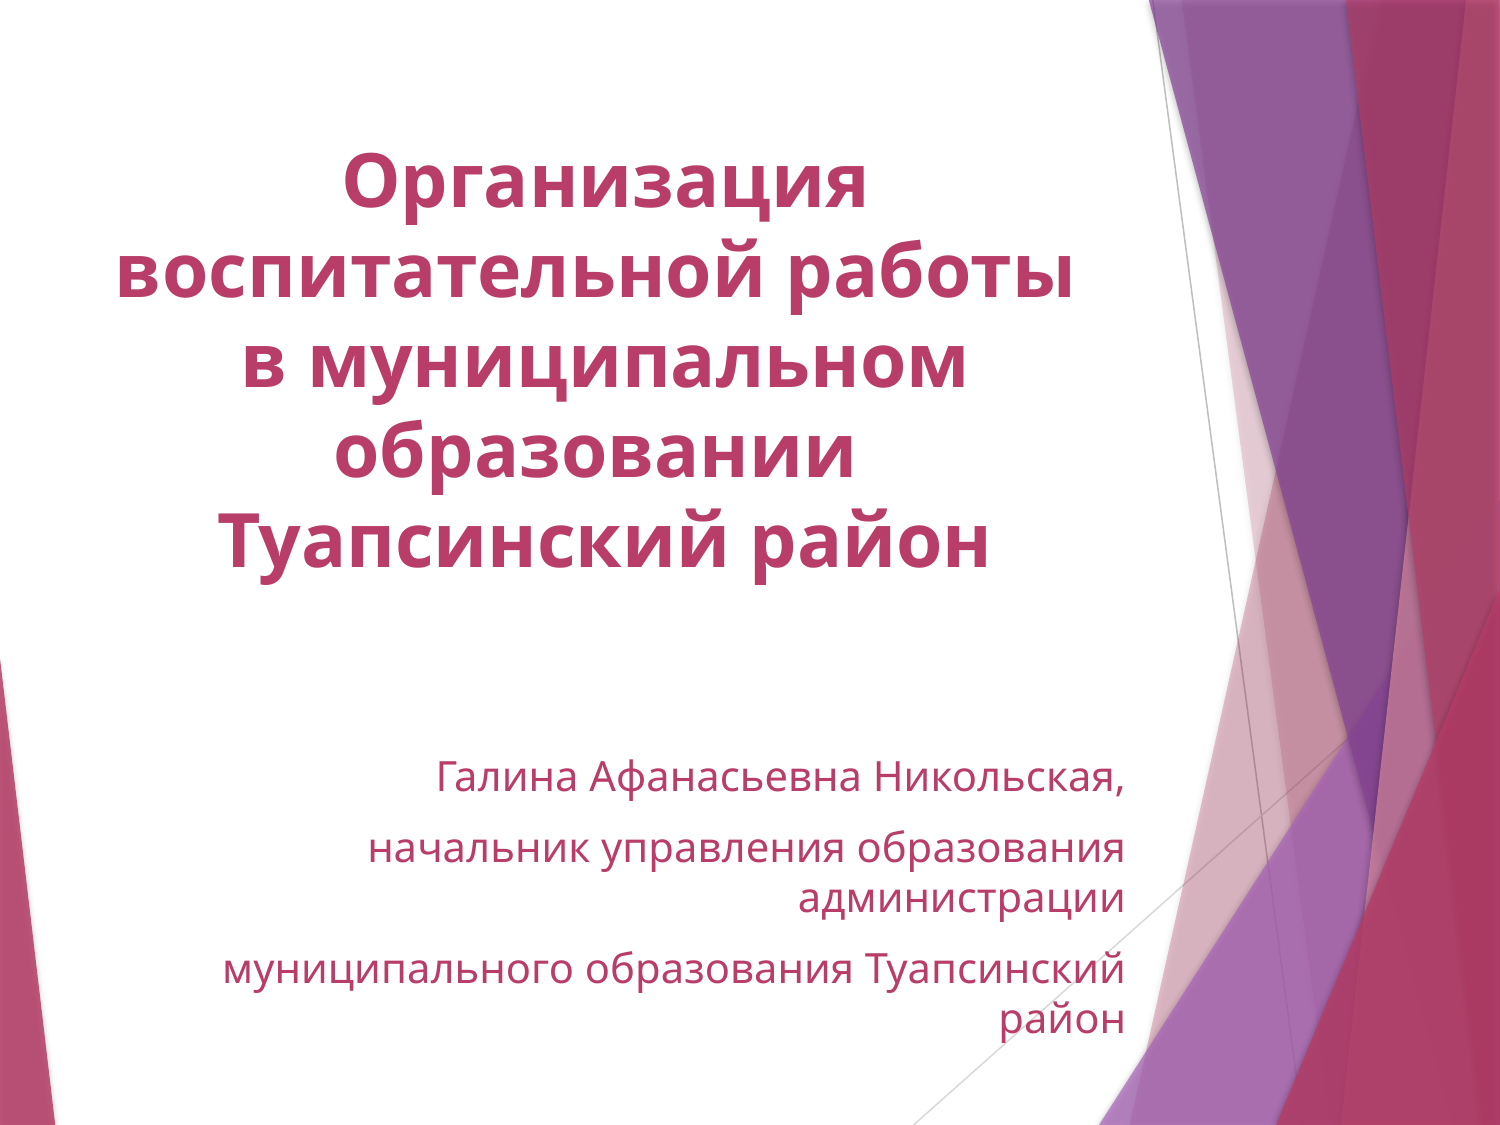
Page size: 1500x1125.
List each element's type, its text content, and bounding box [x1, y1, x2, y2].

list Галина Афанасьевна Никольская, начальник управления образования администрации муниципального образования Туапсинский район [83, 742, 1141, 884]
title Организация воспитательной работы в муниципальном образовании Туапсинский район [76, 290, 1135, 591]
